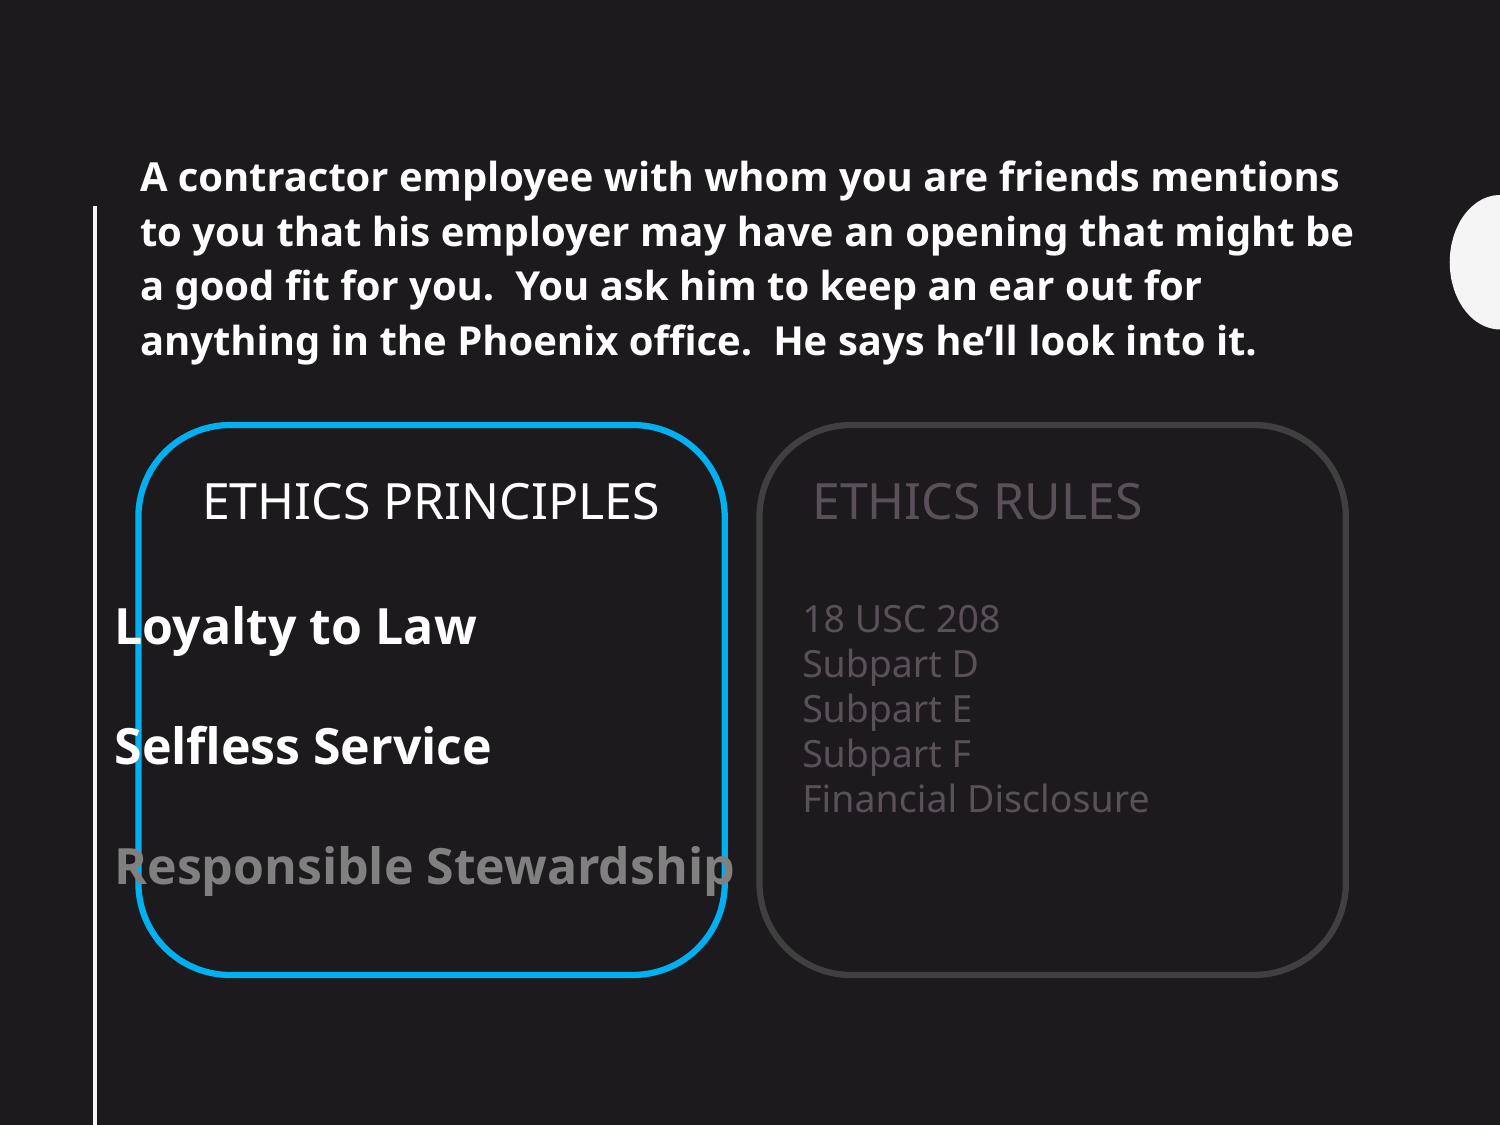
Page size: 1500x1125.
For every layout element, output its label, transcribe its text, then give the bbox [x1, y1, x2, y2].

text_box 18 USC 208 Subpart D Subpart E Subpart F Financial Disclosure [787, 587, 1500, 828]
text_box [139, 903, 724, 977]
text_box ETHICS PRINCIPLES [709, 462, 730, 538]
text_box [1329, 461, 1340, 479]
text_box [137, 423, 726, 587]
text_box A contractor employee with whom you are friends mentions to you that his employer may have an opening that might be a good fit for you. You ask him to keep an ear out for anything in the Phoenix office. He says he’ll look into it. [124, 137, 1400, 410]
text_box Loyalty to Law Selfless Service Responsible Stewardship [99, 587, 751, 903]
text_box [758, 423, 1347, 977]
